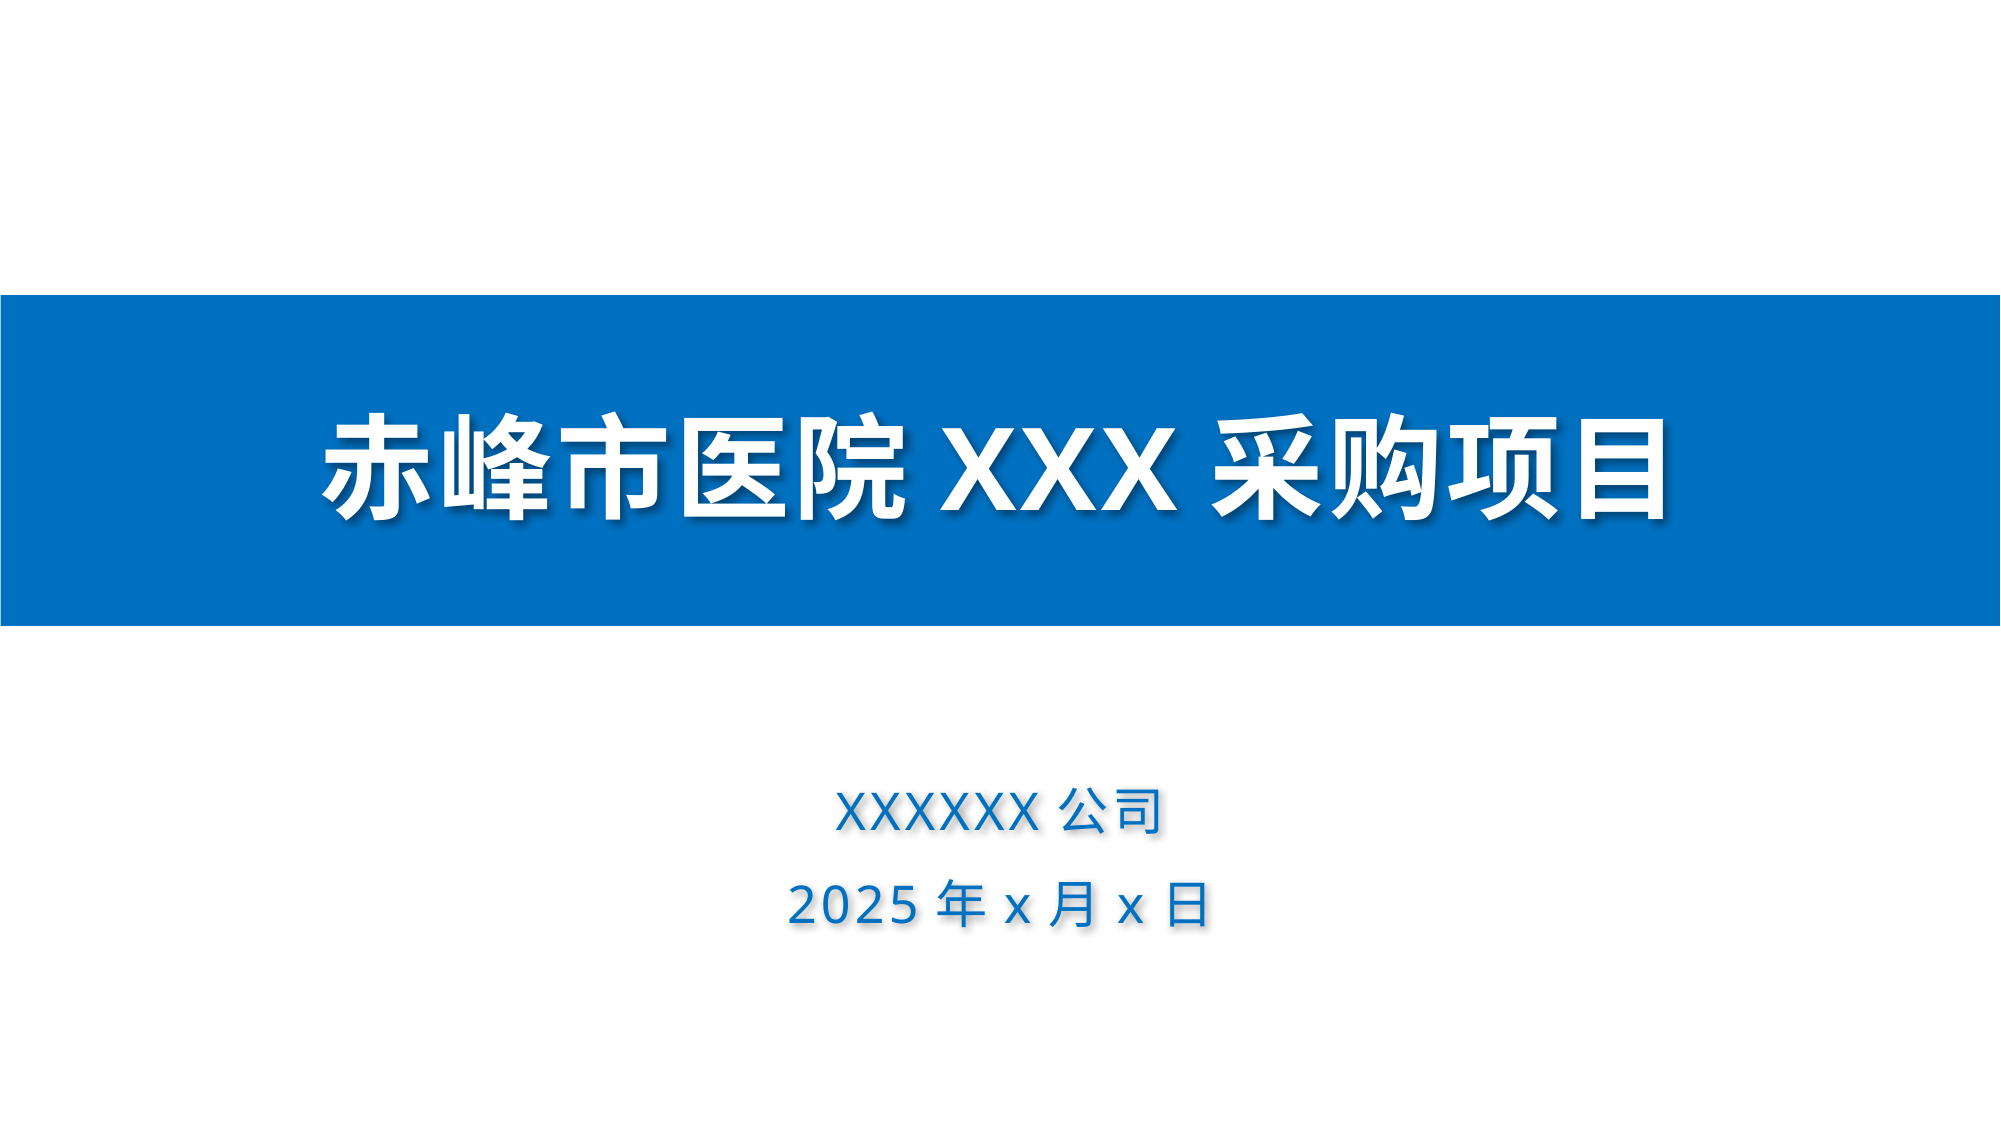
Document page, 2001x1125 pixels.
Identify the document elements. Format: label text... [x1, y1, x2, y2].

text_box 赤峰市医院XXX采购项目 [32, 296, 1967, 654]
text_box [0, 295, 35, 626]
text_box [1974, 295, 2000, 626]
text_box XXXXXX公司 2025年x月x日 [503, 739, 1496, 942]
